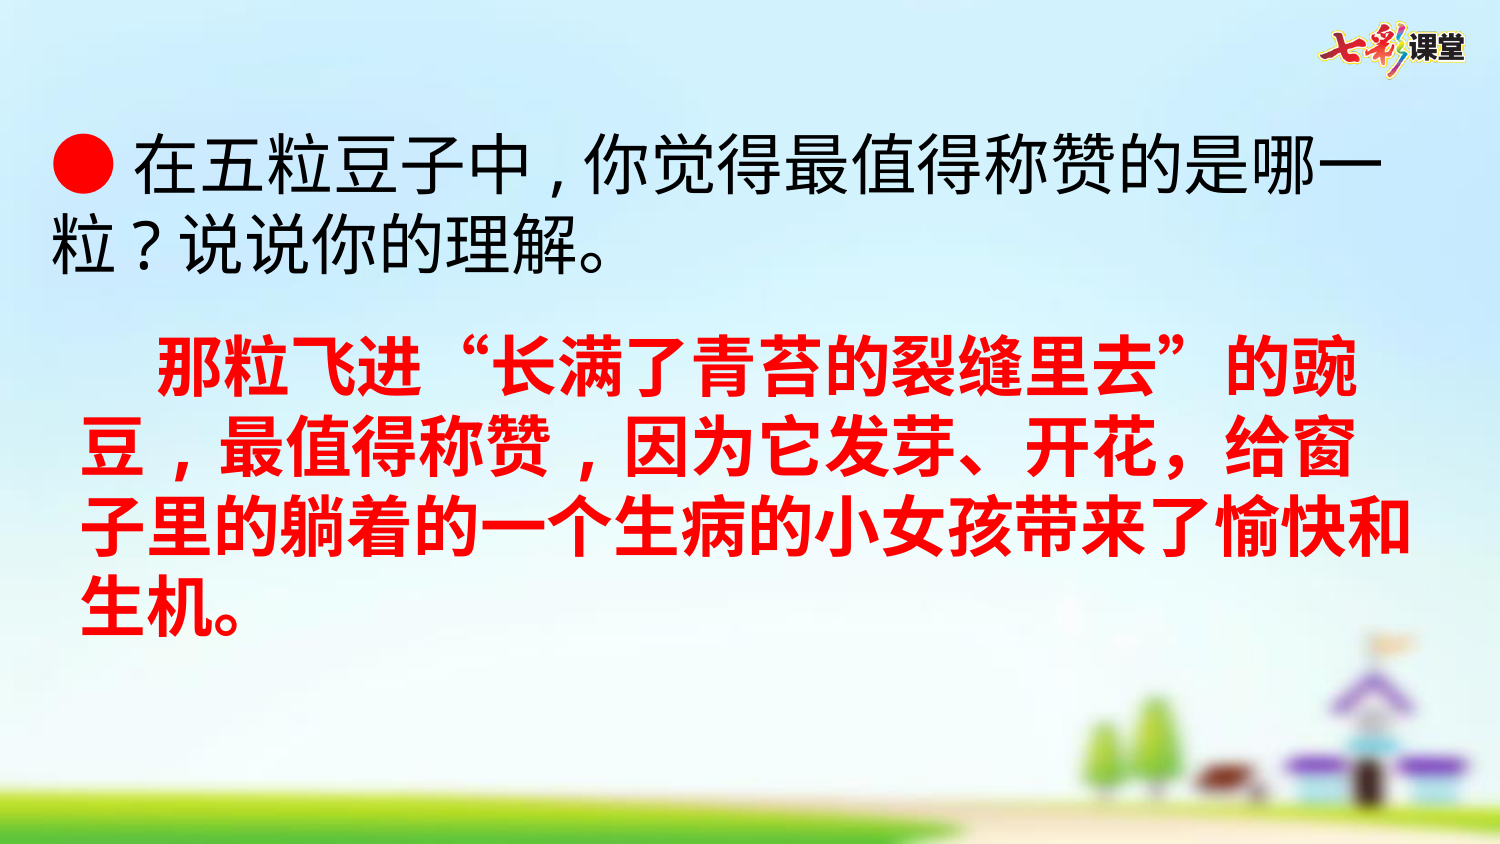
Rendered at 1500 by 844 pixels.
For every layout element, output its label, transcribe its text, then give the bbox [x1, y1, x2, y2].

picture [0, 0, 1500, 844]
text_box 那粒飞进“长满了青苔的裂缝里去”的豌豆,最值得称赞,因为它发芽、开花，给窗子里的躺着的一个生病的小女孩带来了愉快和生机。 [64, 317, 1436, 653]
text_box ●在五粒豆子中,你觉得最值得称赞的是哪一粒?说说你的理解。 [35, 115, 1459, 290]
